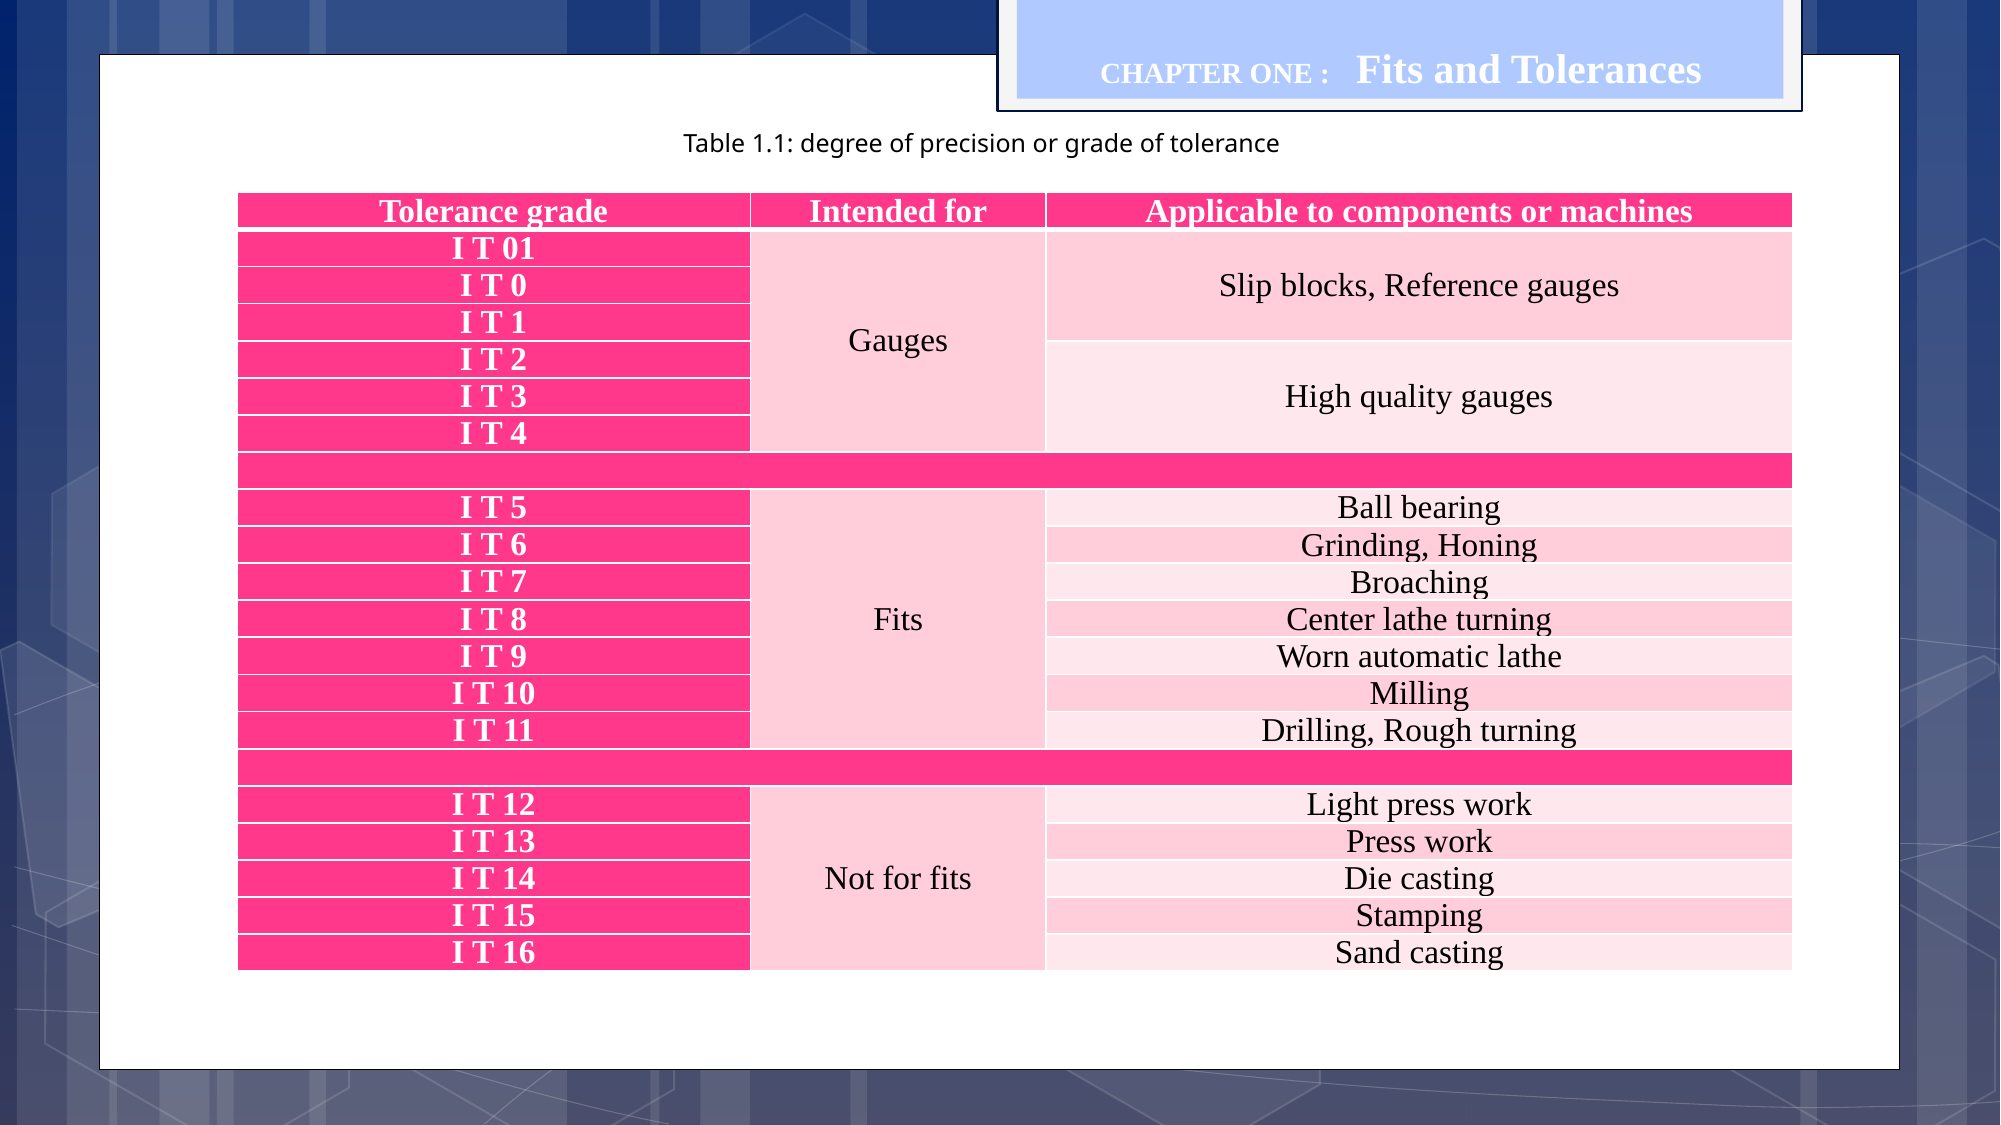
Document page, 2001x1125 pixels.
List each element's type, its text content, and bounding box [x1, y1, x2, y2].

table_cell I T 8 [238, 601, 750, 636]
table_cell I T 01 [238, 232, 750, 266]
table_cell I T 15 [238, 898, 750, 933]
table_cell Not for fits [751, 787, 1045, 970]
table_cell Fits [751, 490, 1045, 748]
table_cell I T 0 [238, 267, 750, 303]
table_cell Milling [1047, 675, 1792, 711]
table_cell I T 1 [238, 304, 750, 340]
table_cell Stamping [1047, 898, 1792, 933]
table_cell Grinding, Honing [1047, 527, 1792, 562]
table_cell I T 7 [238, 564, 750, 599]
table_cell I T 14 [238, 861, 750, 896]
table_cell Broaching [1047, 564, 1792, 599]
table_cell Center lathe turning [1047, 601, 1792, 636]
table_cell I T 12 [238, 787, 750, 822]
table_cell Drilling, Rough turning [1047, 712, 1792, 748]
table_cell I T 6 [238, 527, 750, 562]
table_cell I T 16 [238, 935, 750, 970]
table_header Intended for [751, 193, 1045, 227]
text_box CHAPTER ONE : Fits and Tolerances [942, 0, 1860, 106]
table_cell Die casting [1047, 861, 1792, 896]
table_cell Ball bearing [1047, 490, 1792, 525]
table_cell I T 2 [238, 342, 750, 377]
table_cell [238, 453, 1792, 488]
table_cell Worn automatic lathe [1047, 638, 1792, 674]
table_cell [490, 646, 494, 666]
table_header Applicable to components or machines [1047, 193, 1792, 227]
table_header Tolerance grade [238, 193, 750, 227]
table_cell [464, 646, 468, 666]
table_cell High quality gauges [1047, 342, 1792, 451]
table_cell I T 5 [238, 490, 750, 525]
table_cell I T 13 [238, 824, 750, 859]
table_cell [238, 750, 1792, 785]
table_cell Light press work [1047, 787, 1792, 822]
table_cell Gauges [751, 232, 1045, 451]
table_cell Press work [1047, 824, 1792, 859]
table_cell I T 10 [238, 675, 750, 711]
table_cell Slip blocks, Reference gauges [1047, 232, 1792, 340]
table_cell I T 4 [238, 416, 750, 451]
table_cell I T 11 [238, 712, 750, 748]
table_cell Sand casting [1047, 935, 1792, 970]
table_cell I T 9 [512, 646, 525, 666]
text_box Table 1.1: degree of precision or grade of tolerance [668, 120, 1296, 165]
table_cell I T 3 [238, 379, 750, 414]
